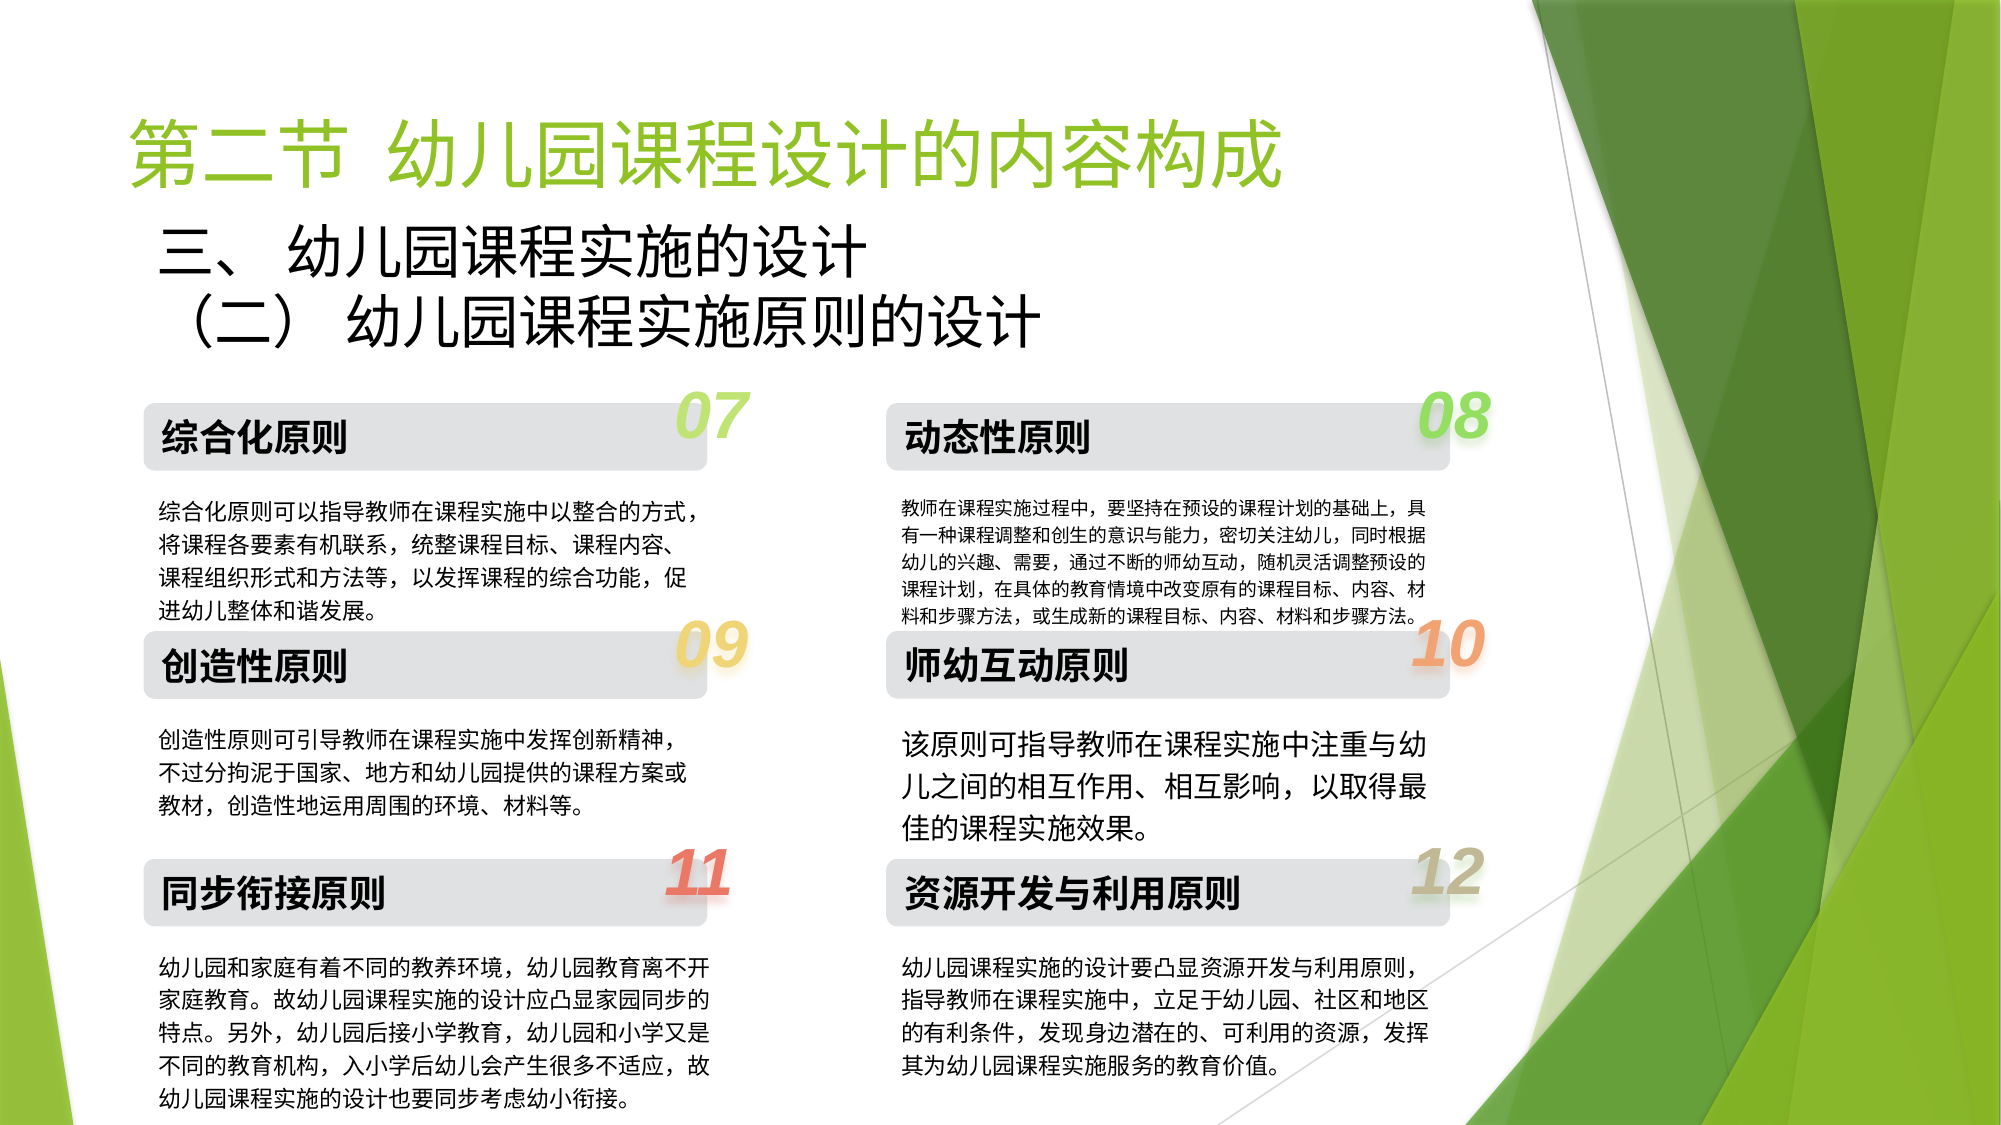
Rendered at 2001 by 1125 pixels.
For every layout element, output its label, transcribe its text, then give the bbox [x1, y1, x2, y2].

text_box 三、 幼儿园课程实施的设计 （二） 幼儿园课程实施原则的设计 [141, 208, 1451, 363]
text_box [142, 364, 1509, 1121]
title 第二节 幼儿园课程设计的内容构成 [111, 99, 1522, 317]
